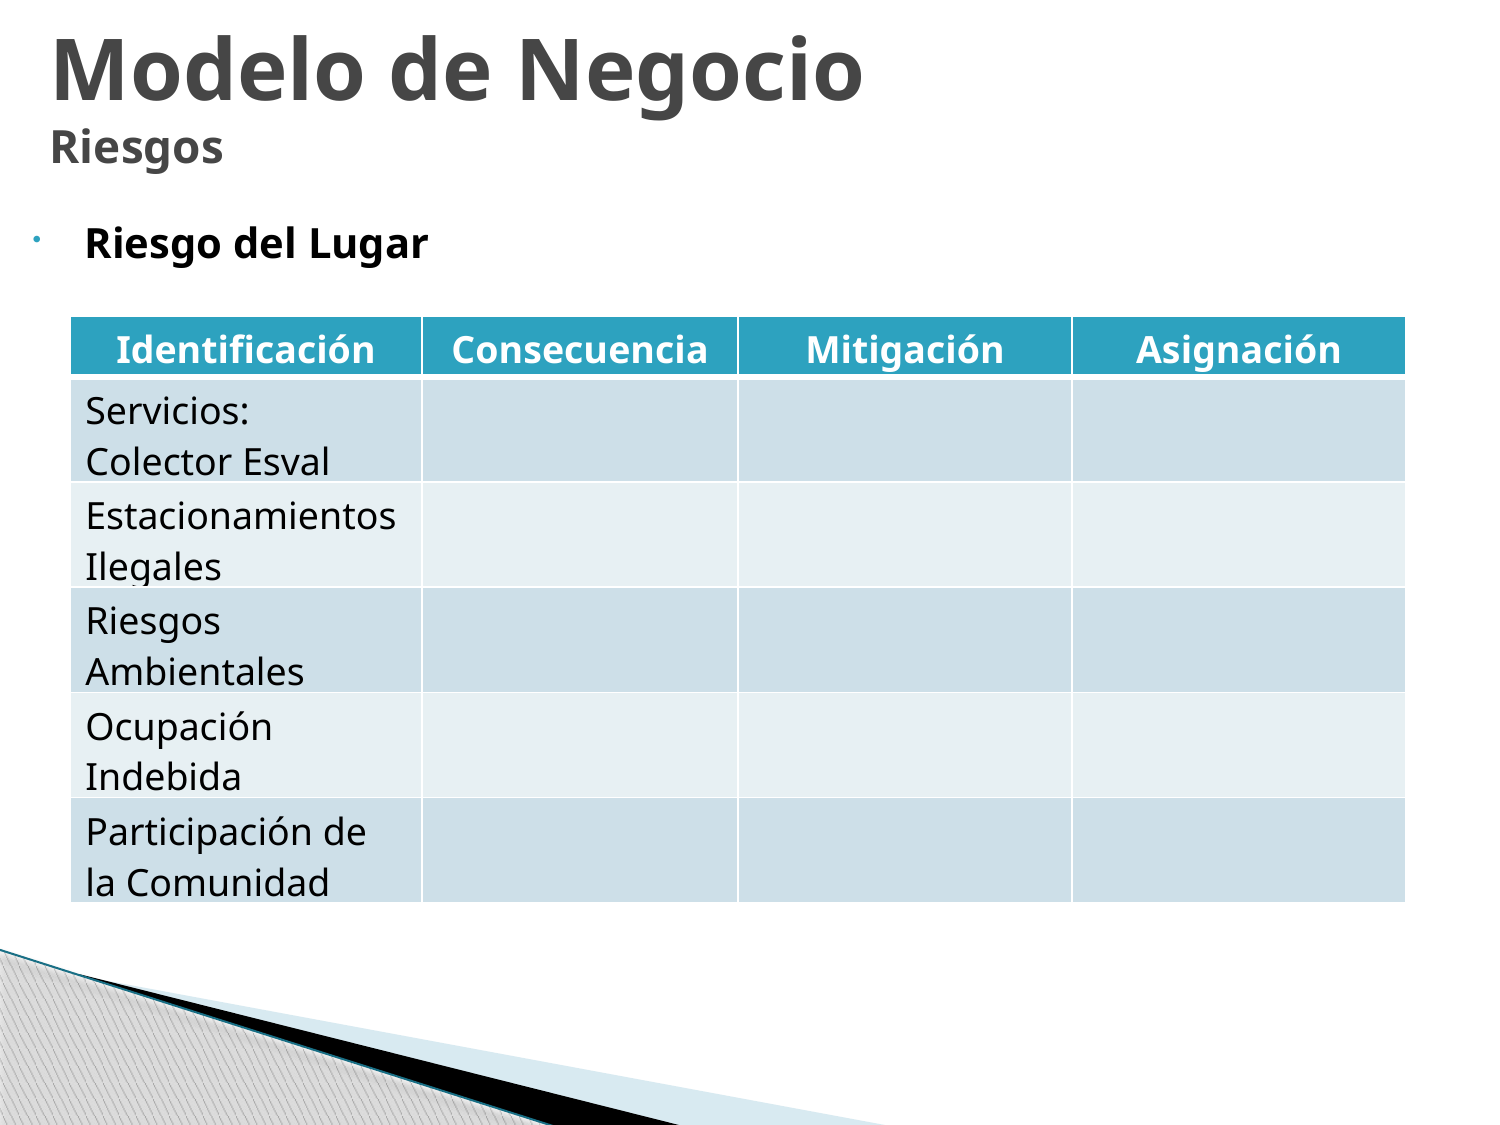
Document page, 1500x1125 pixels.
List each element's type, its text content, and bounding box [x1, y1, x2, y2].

table_cell [739, 483, 1071, 586]
table_cell [1073, 380, 1405, 481]
list Riesgo del Lugar [0, 0, 1350, 557]
table_cell [739, 380, 1071, 481]
table_cell Riesgos Ambientales [71, 588, 421, 692]
table_cell [1073, 483, 1405, 586]
table_cell [423, 798, 737, 902]
table_cell [423, 380, 737, 481]
table_cell [423, 483, 737, 586]
table_header Identificación [71, 317, 421, 374]
table_header Asignación [1073, 317, 1405, 374]
table_cell [1073, 693, 1405, 797]
table_header Mitigación [739, 317, 1071, 374]
table_cell [739, 693, 1071, 797]
table_header Consecuencia [423, 317, 737, 374]
table_cell Ocupación Indebida [71, 693, 421, 797]
table_cell Estacionamientos Ilegales [71, 483, 421, 586]
table_cell [423, 693, 737, 797]
text_box Modelo de Negocio Riesgos [35, 0, 1386, 188]
table_cell [1073, 588, 1405, 692]
table_cell Participación de la Comunidad [71, 798, 421, 902]
table_cell [1073, 798, 1405, 902]
table_cell Servicios: Colector Esval [71, 380, 421, 481]
table_cell [739, 798, 1071, 902]
table_cell [423, 588, 737, 692]
table_cell [739, 588, 1071, 692]
